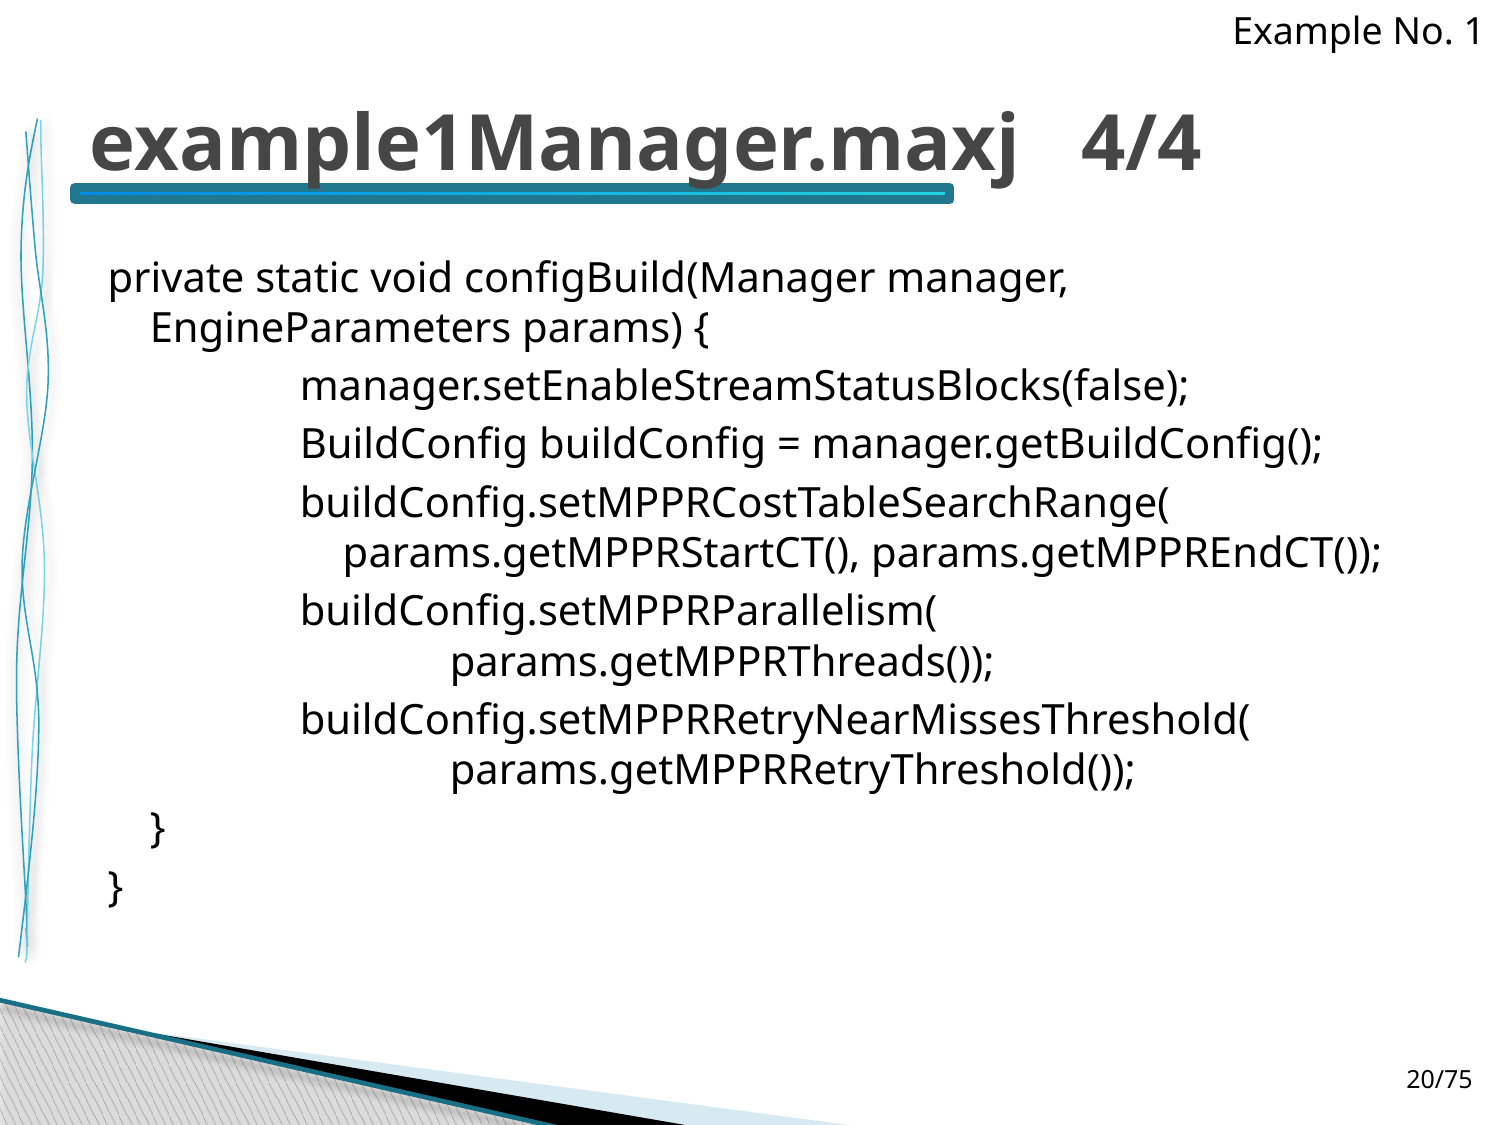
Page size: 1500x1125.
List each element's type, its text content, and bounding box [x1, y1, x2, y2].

list Example No. 1 [1074, 0, 1500, 63]
list private static void configBuild(Manager manager, EngineParameters params) { manager.setEnableStreamStatusBlocks(false); BuildConfig buildConfig = manager.getBuildConfig(); buildConfig.setMPPRCostTableSearchRange( params.getMPPRStartCT(), params.getMPPREndCT()); buildConfig.setMPPRParallelism( params.getMPPRThreads()); buildConfig.setMPPRRetryNearMissesThreshold( params.getMPPRRetryThreshold()); } } [75, 243, 1425, 986]
title example1Manager.maxj 4/4 [75, 45, 1425, 233]
